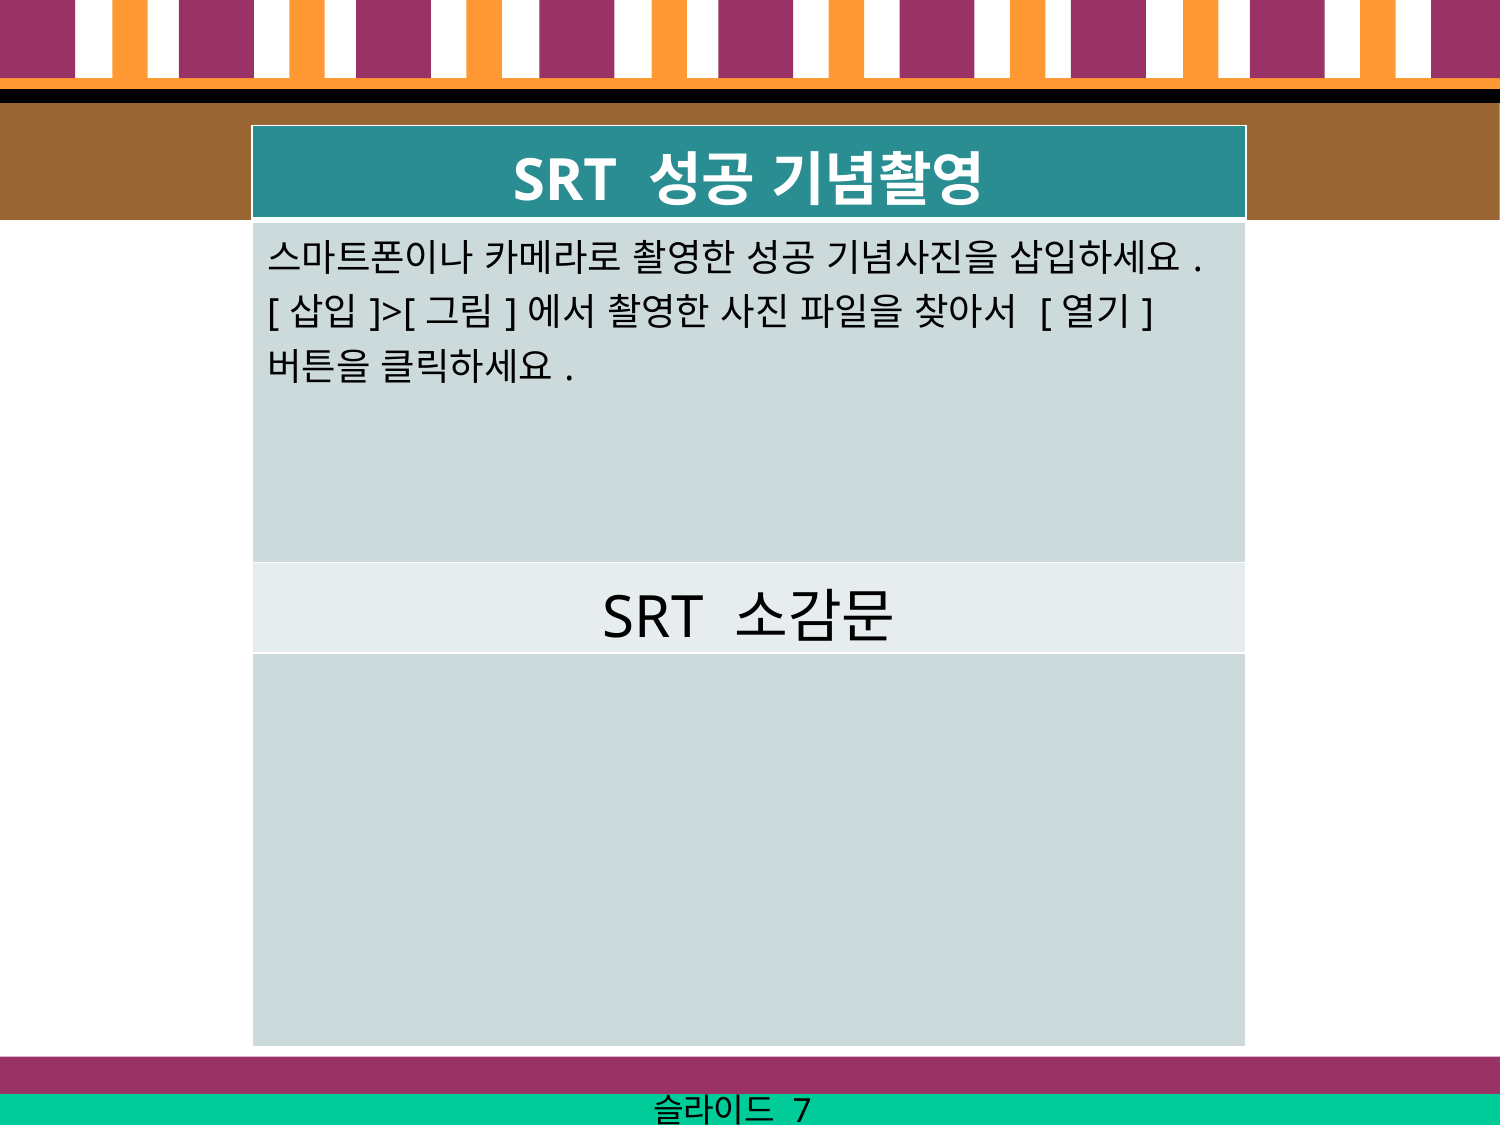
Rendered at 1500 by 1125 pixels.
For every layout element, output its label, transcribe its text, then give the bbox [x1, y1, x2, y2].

table_cell SRT 소감문 [253, 563, 1245, 652]
text_box 슬라이드 7 [596, 1082, 869, 1125]
table_cell 스마트폰이나 카메라로 촬영한 성공 기념사진을 삽입하세요. [삽입]>[그림]에서 촬영한 사진 파일을 찾아서 [열기] 버튼을 클릭하세요. [253, 223, 1245, 562]
table_header SRT 성공 기념촬영 [253, 126, 1245, 217]
table_cell [253, 654, 1245, 1046]
